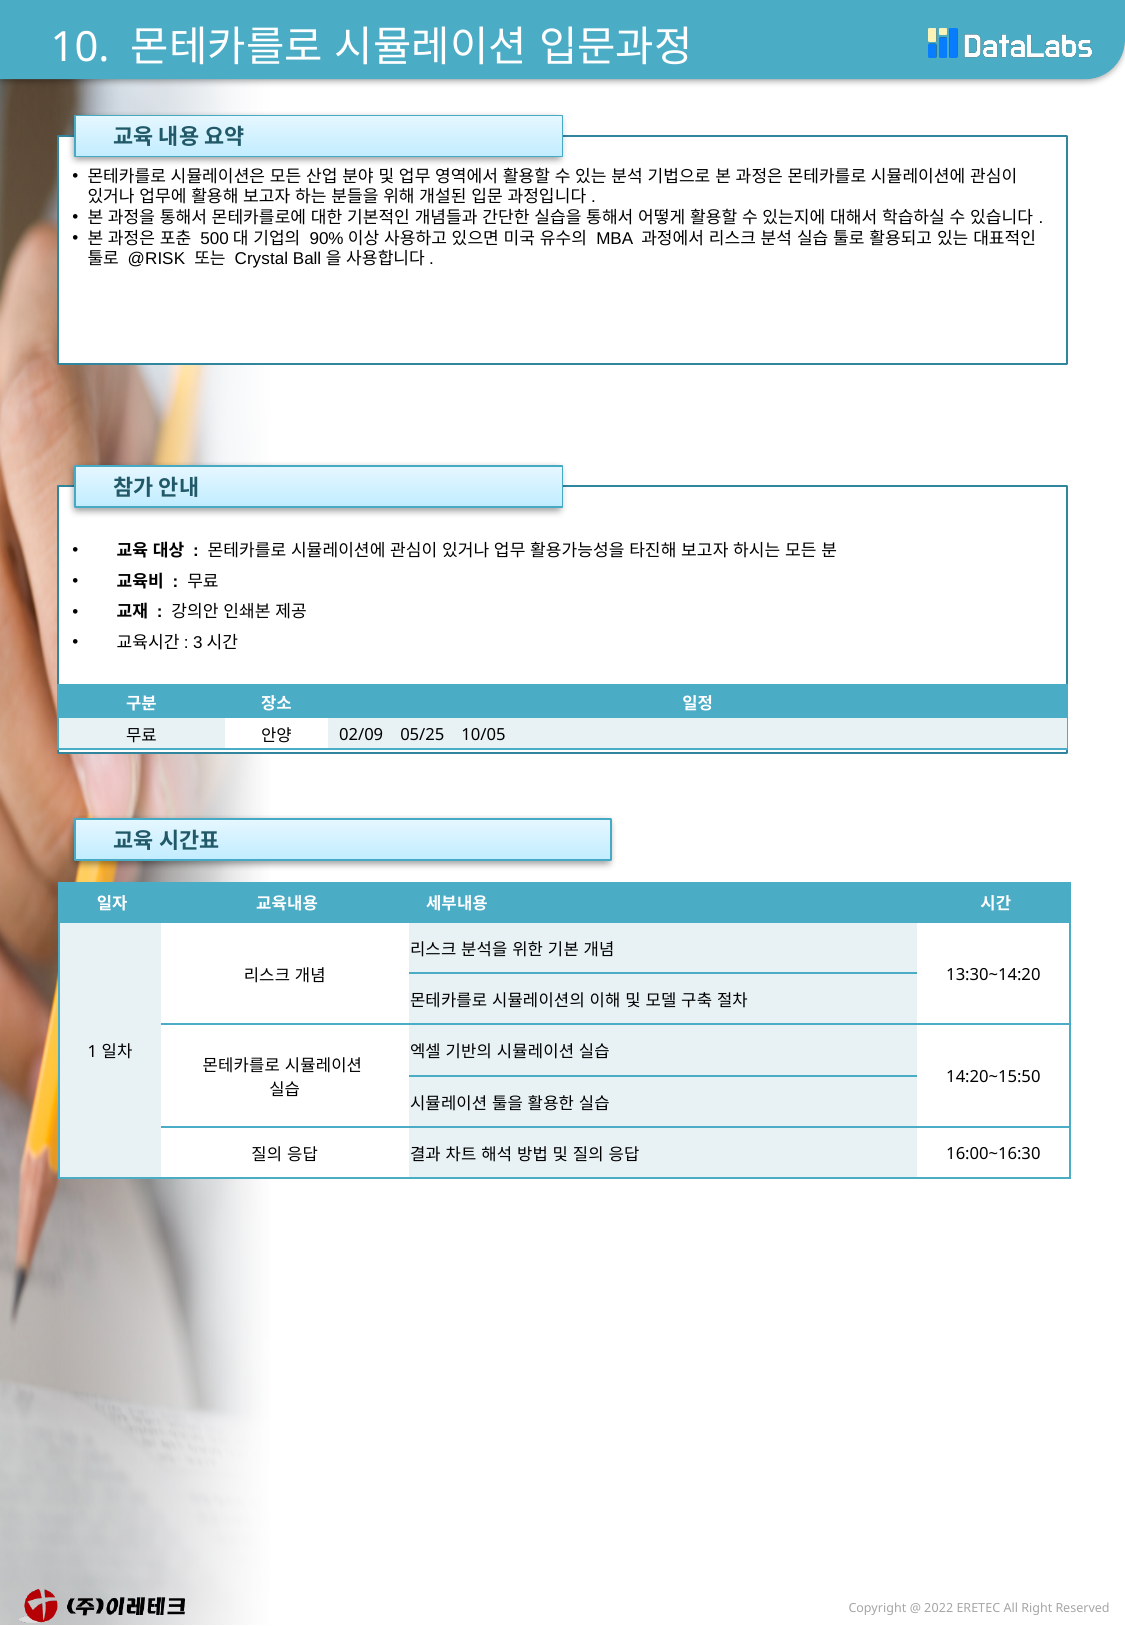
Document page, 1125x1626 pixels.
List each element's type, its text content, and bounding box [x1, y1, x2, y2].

table_header 구분 [59, 686, 225, 716]
table_cell 14:20~15:50 [917, 1025, 1069, 1126]
picture [0, 23, 1125, 1625]
table_cell 결과 차트 해석 방법 및 질의 응답 [409, 1128, 917, 1177]
table_cell 몬테카를로 시뮬레이션 실습 [161, 1025, 409, 1126]
table_header 교육내용 [161, 883, 409, 921]
table_cell 02/09 05/25 10/05 [328, 718, 1067, 748]
table_cell 질의 응답 [161, 1128, 409, 1177]
table_cell 엑셀 기반의 시뮬레이션 실습 [409, 1025, 917, 1075]
text_box [55, 134, 1070, 366]
text_box [55, 484, 1070, 756]
table_cell 시뮬레이션 툴을 활용한 실습 [409, 1077, 917, 1126]
text_box 교육 대상 : 몬테카를로 시뮬레이션에 관심이 있거나 업무 활용가능성을 타진해 보고자 하시는 모든 분 교육비 : 무료 교재 : 강의안 인쇄본 제공 교육시간: 3시간 [57, 521, 1068, 684]
text_box 참가 안내 [74, 465, 563, 508]
table_cell 16:00~16:30 [917, 1128, 1069, 1177]
table_cell 리스크 개념 [161, 923, 409, 1023]
table_header 시간 [917, 883, 1069, 921]
text_box 교육 내용 요약 [74, 115, 563, 157]
table_header 장소 [225, 686, 328, 716]
table_cell 무료 [59, 718, 225, 748]
table_cell 안양 [225, 718, 328, 748]
table_header 일자 [60, 883, 161, 921]
table_header 일정 [328, 686, 1067, 716]
title 10. 몬테카를로 시뮬레이션 입문과정 [35, 9, 1049, 80]
table_header 세부내용 [409, 883, 917, 921]
text_box 교육 시간표 [74, 818, 612, 861]
table_cell 1일차 [60, 923, 161, 1177]
table_cell 몬테카를로 시뮬레이션의 이해 및 모델 구축 절차 [409, 974, 917, 1023]
text_box 몬테카를로 시뮬레이션은 모든 산업 분야 및 업무 영역에서 활용할 수 있는 분석 기법으로 본 과정은 몬테카를로 시뮬레이션에 관심이 있거나 업무에 활용해 보고자 하는 분들을 위해 개설된 입문 과정입니다. 본 과정을 통해서 몬테카를로에 대한 기본적인 개념들과 간단한 실습을 통해서 어떻게 활용할 수 있는지에 대해서 학습하실 수 있습니다. 본 과정은 포춘 500대 기업의 90%이상 사용하고 있으면 미국 유수의 MBA 과정에서 리스크 분석 실습 툴로 활용되고 있는 대표적인 툴로 @RISK 또는 Crystal Ball을 사용합니다. [57, 157, 1068, 276]
table_cell 13:30~14:20 [917, 923, 1069, 1023]
table_cell 리스크 분석을 위한 기본 개념 [409, 923, 917, 972]
